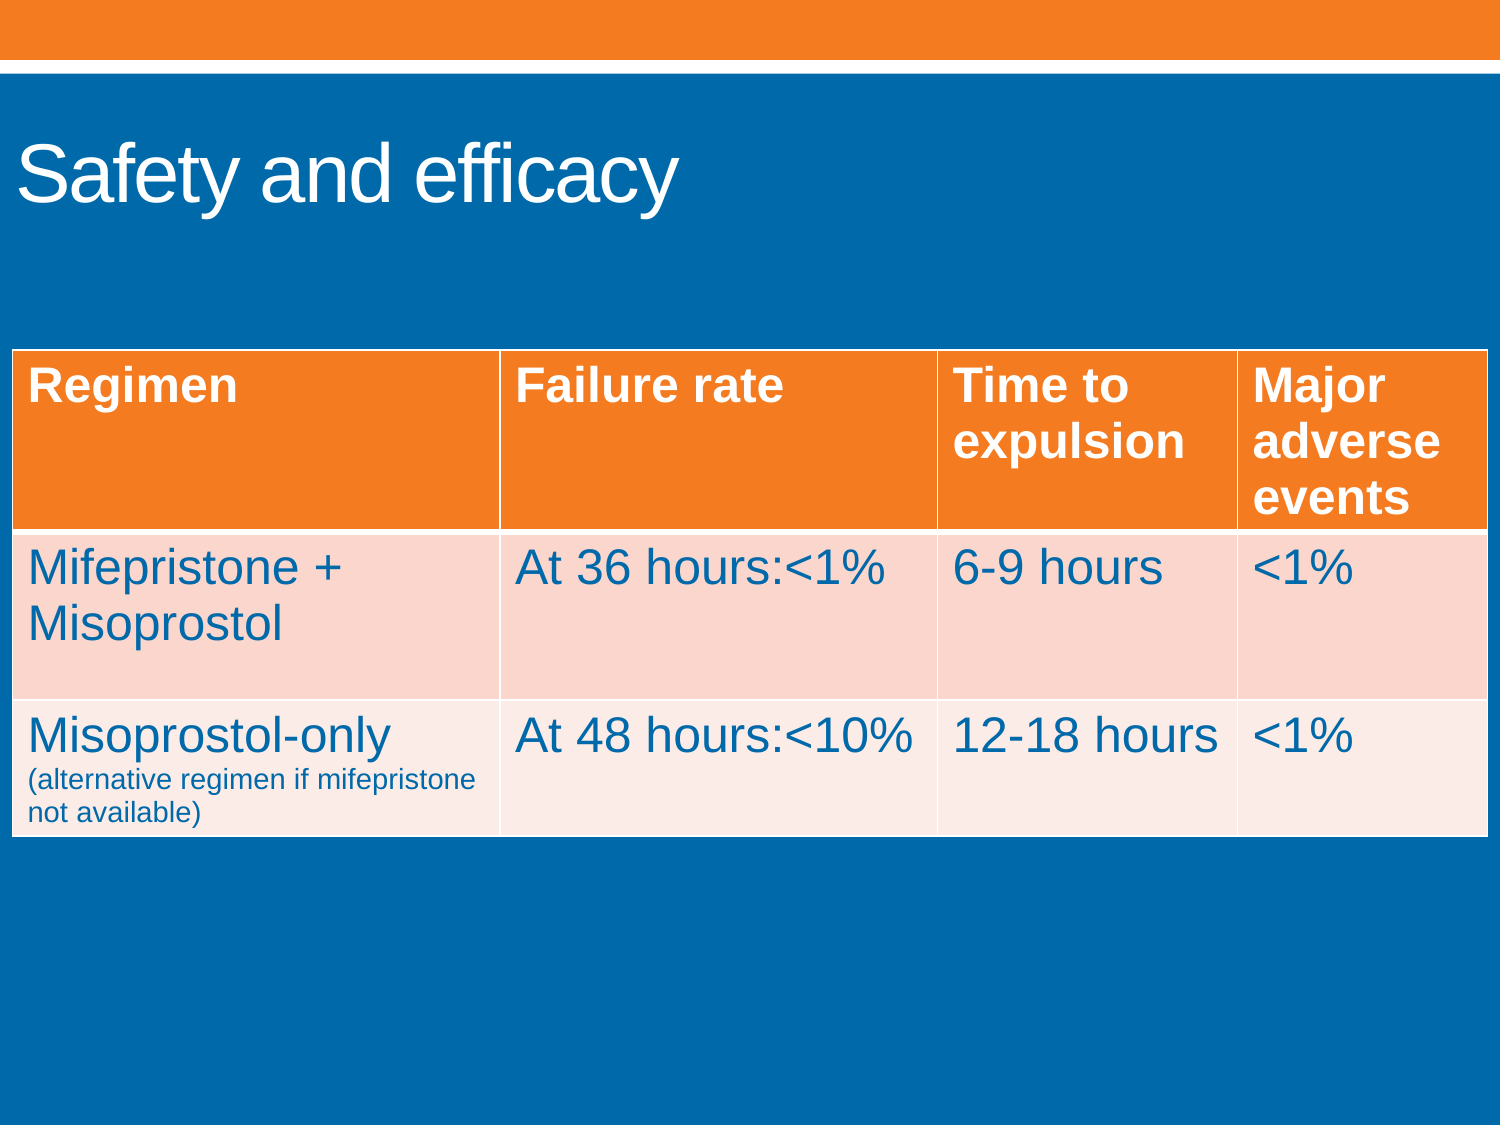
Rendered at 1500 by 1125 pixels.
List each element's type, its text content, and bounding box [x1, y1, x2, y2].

table_cell 6-9 hours [938, 535, 1237, 699]
table_cell <1% [1238, 535, 1487, 699]
table_header Time to expulsion [938, 351, 1237, 529]
table_cell At 36 hours:<1% [501, 535, 937, 699]
table_header Failure rate [501, 351, 937, 529]
table_cell Misoprostol-only (alternative regimen if mifepristone not available) [13, 701, 499, 835]
table_cell Mifepristone + Misoprostol [13, 535, 499, 699]
table_header Major adverse events [1238, 351, 1487, 529]
table_header Regimen [13, 351, 499, 529]
title Safety and efficacy [0, 62, 1275, 275]
table_cell At 48 hours:<10% [501, 701, 937, 835]
table_cell <1% [1238, 701, 1487, 835]
table_cell 12-18 hours [938, 701, 1237, 835]
